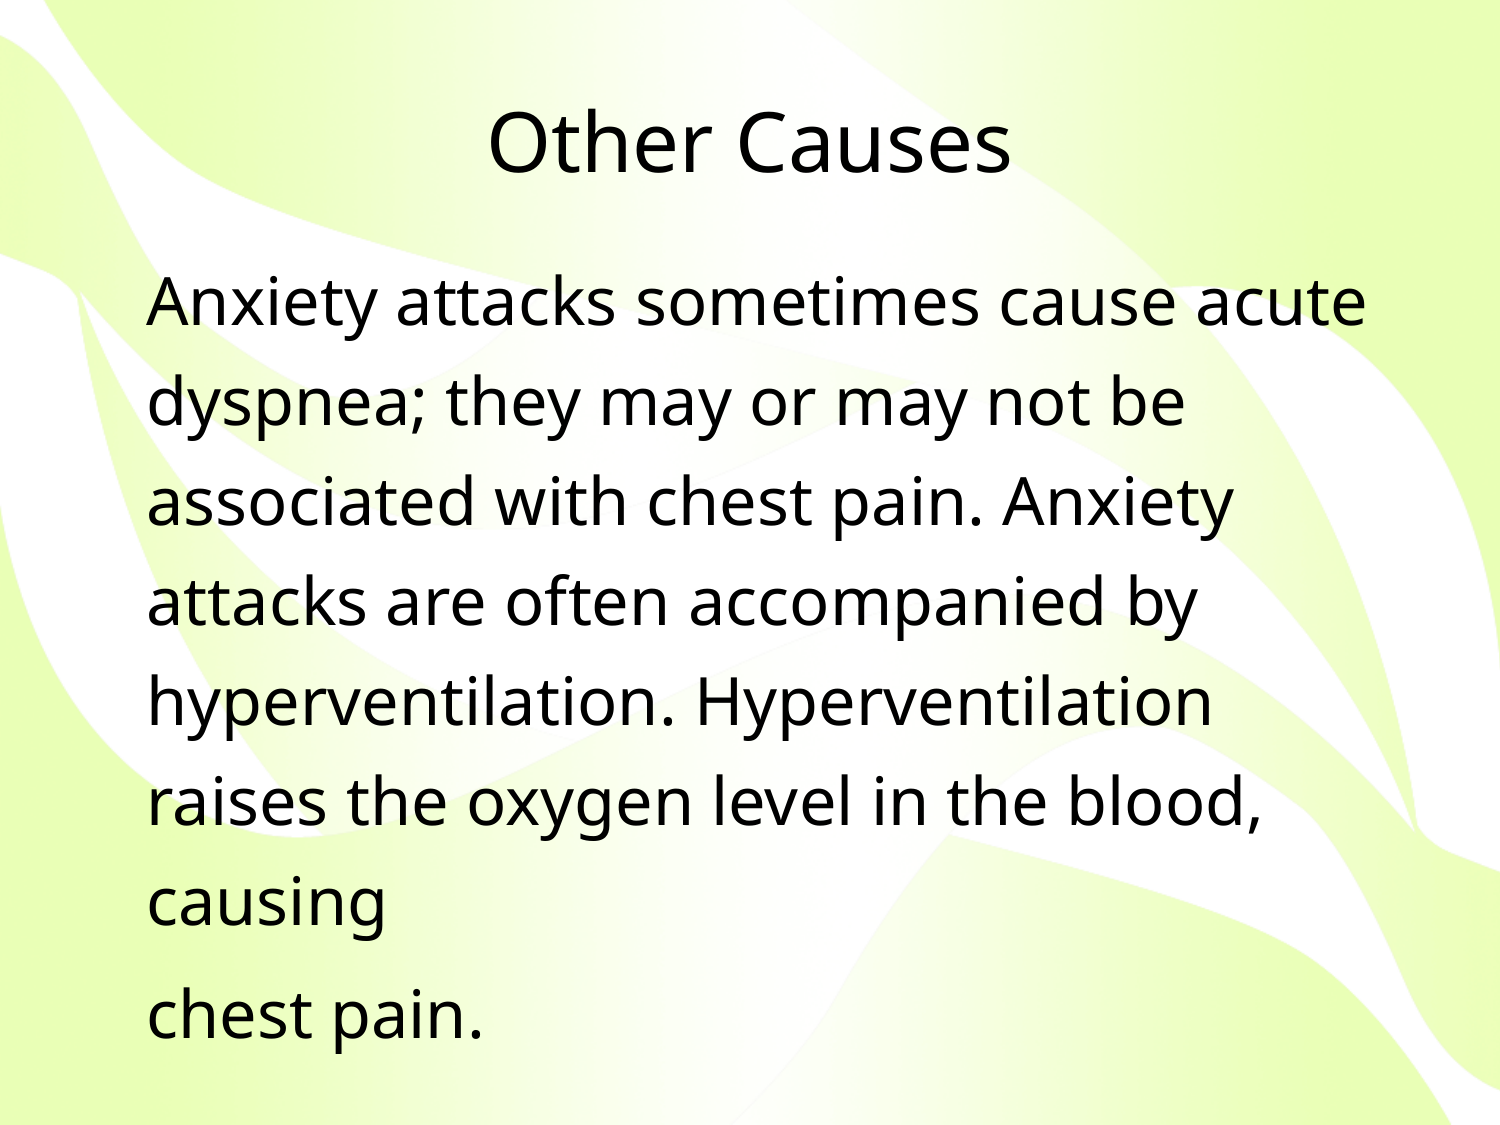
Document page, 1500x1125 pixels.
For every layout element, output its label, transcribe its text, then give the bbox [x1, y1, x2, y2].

title Other Causes [74, 44, 1426, 231]
list Anxiety attacks sometimes cause acute dyspnea; they may or may not be associated with chest pain. Anxiety attacks are often accompanied by hyperventilation. Hyperventilation raises the oxygen level in the blood, causing chest pain. [74, 231, 1426, 1071]
picture [0, 0, 1500, 1125]
